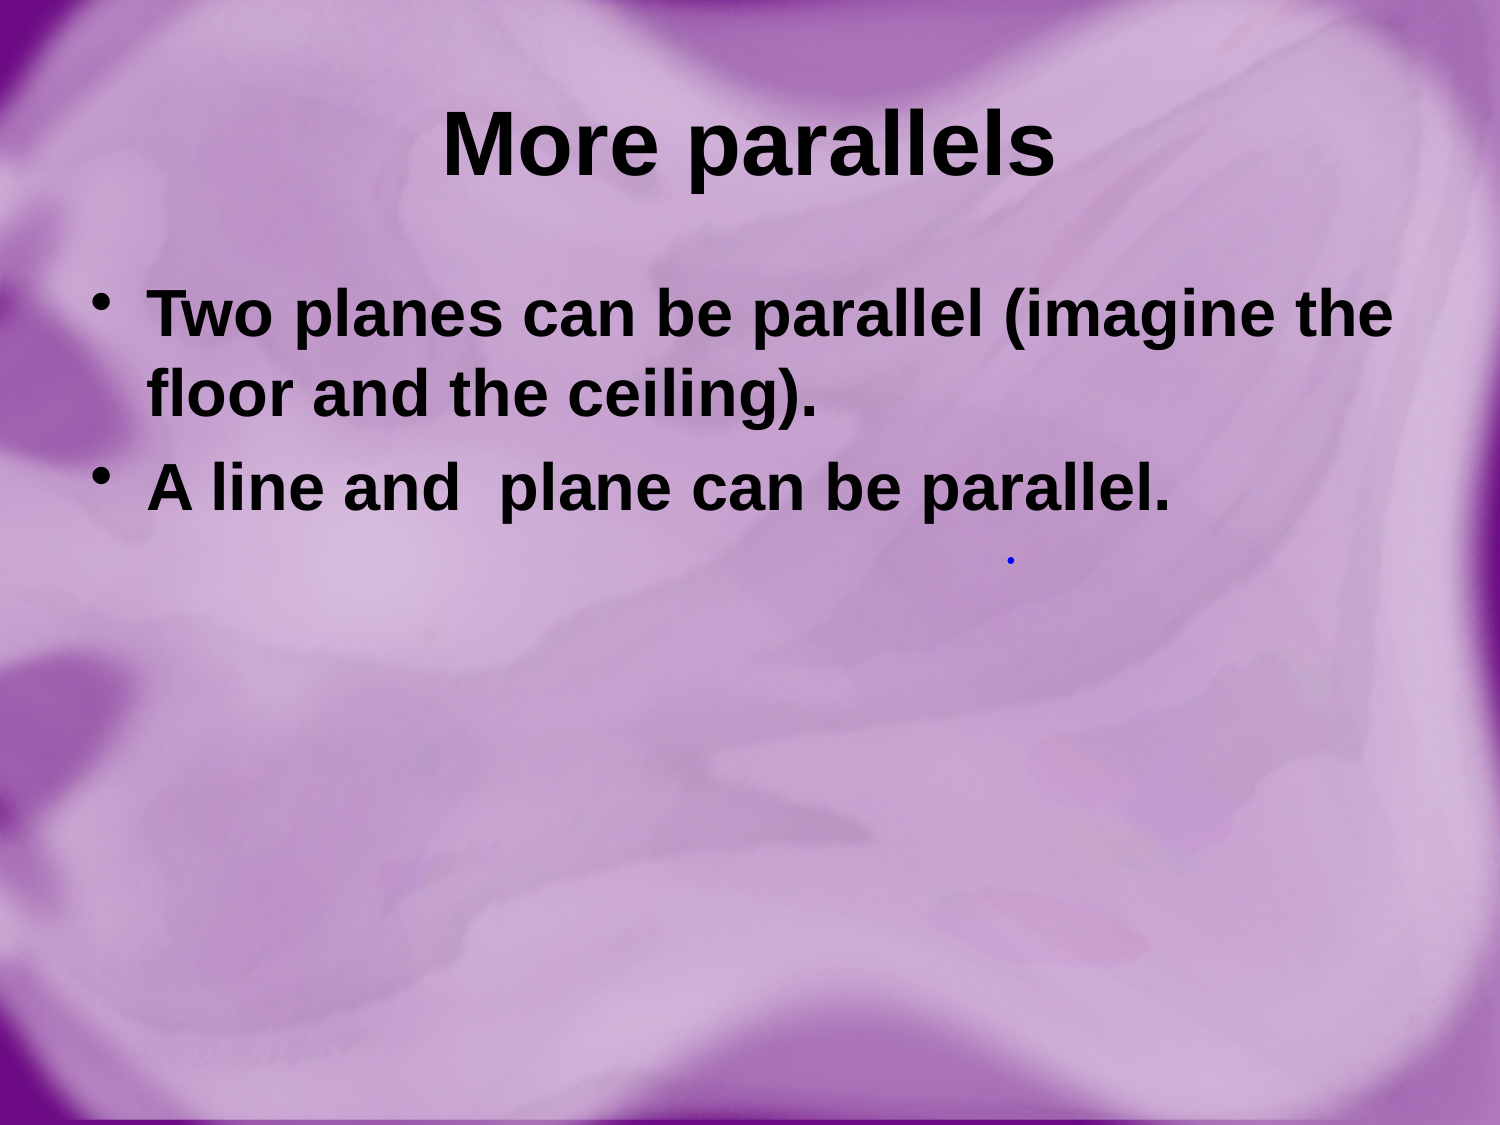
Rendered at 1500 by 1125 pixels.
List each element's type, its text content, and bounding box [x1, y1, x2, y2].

picture [0, 0, 1500, 1125]
title More parallels [74, 44, 1426, 233]
list Two planes can be parallel (imagine the floor and the ceiling). A line and plane can be parallel. [74, 262, 1426, 1006]
